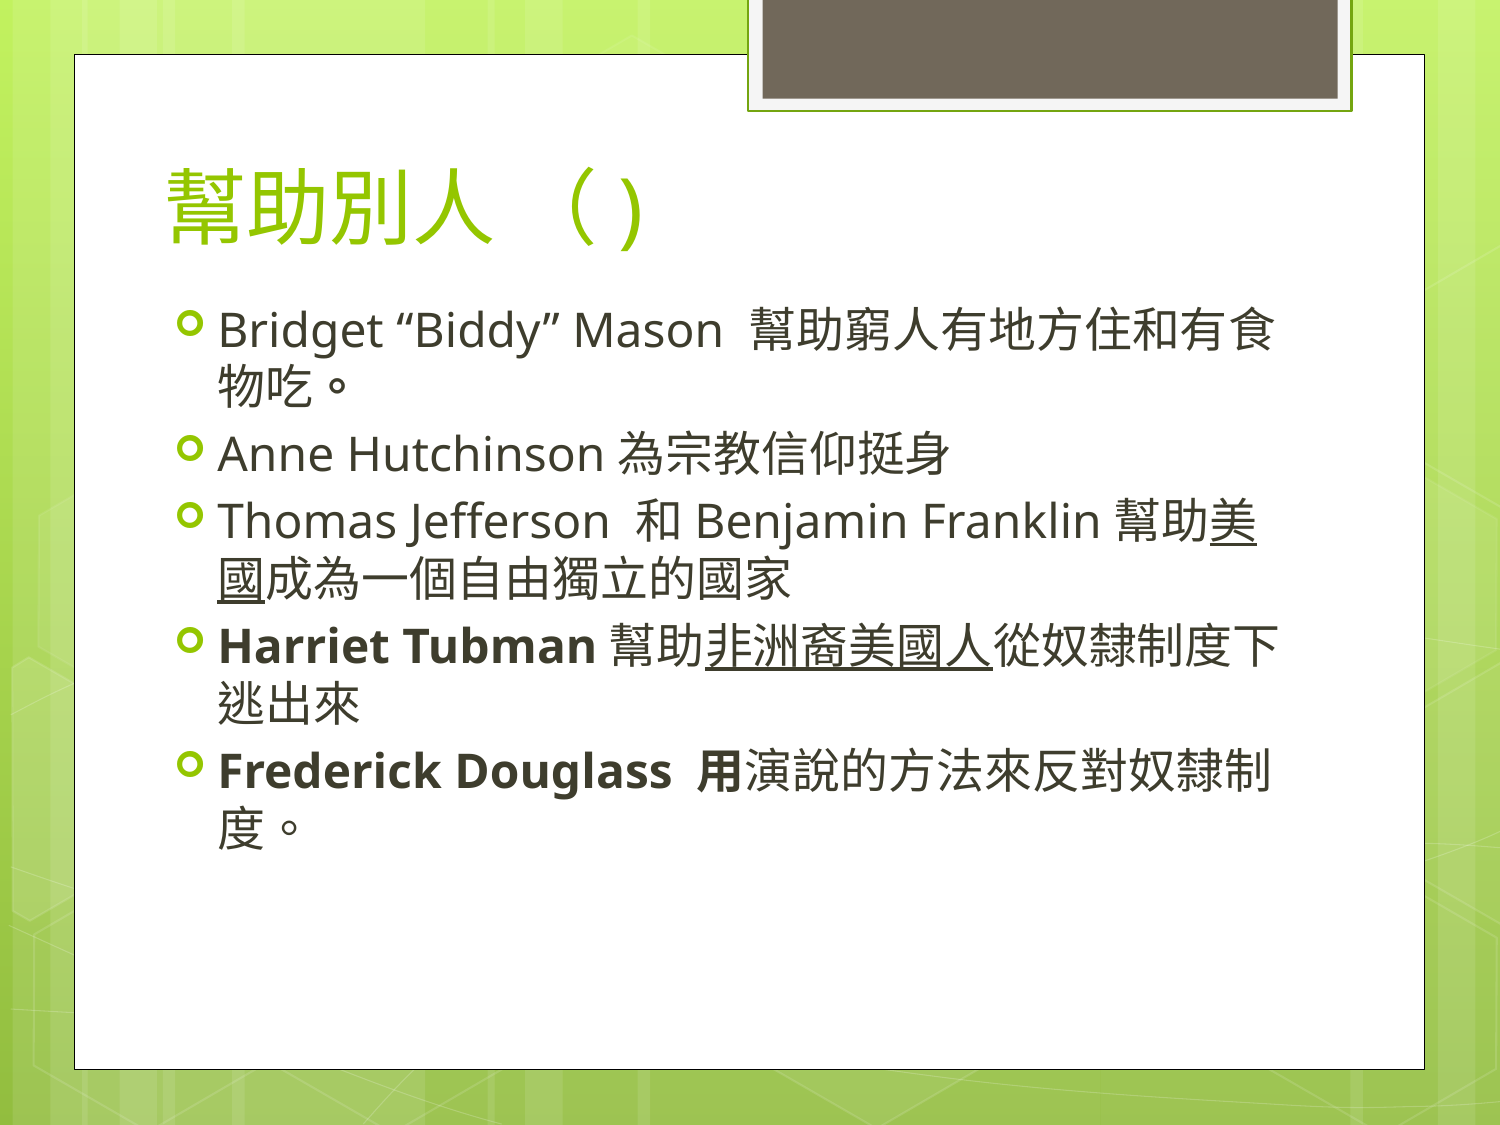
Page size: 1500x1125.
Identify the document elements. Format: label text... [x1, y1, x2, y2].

list Bridget “Biddy” Mason 幫助窮人有地方住和有食物吃。 Anne Hutchinson為宗教信仰挺身 Thomas Jefferson 和Benjamin Franklin幫助美國成為一個自由獨立的國家 Harriet Tubman幫助非洲裔美國人從奴隸制度下逃出來 Frederick Douglass 用演說的方法來反對奴隸制度。 [148, 291, 1301, 868]
title 幫助別人 （) [148, 74, 1301, 263]
